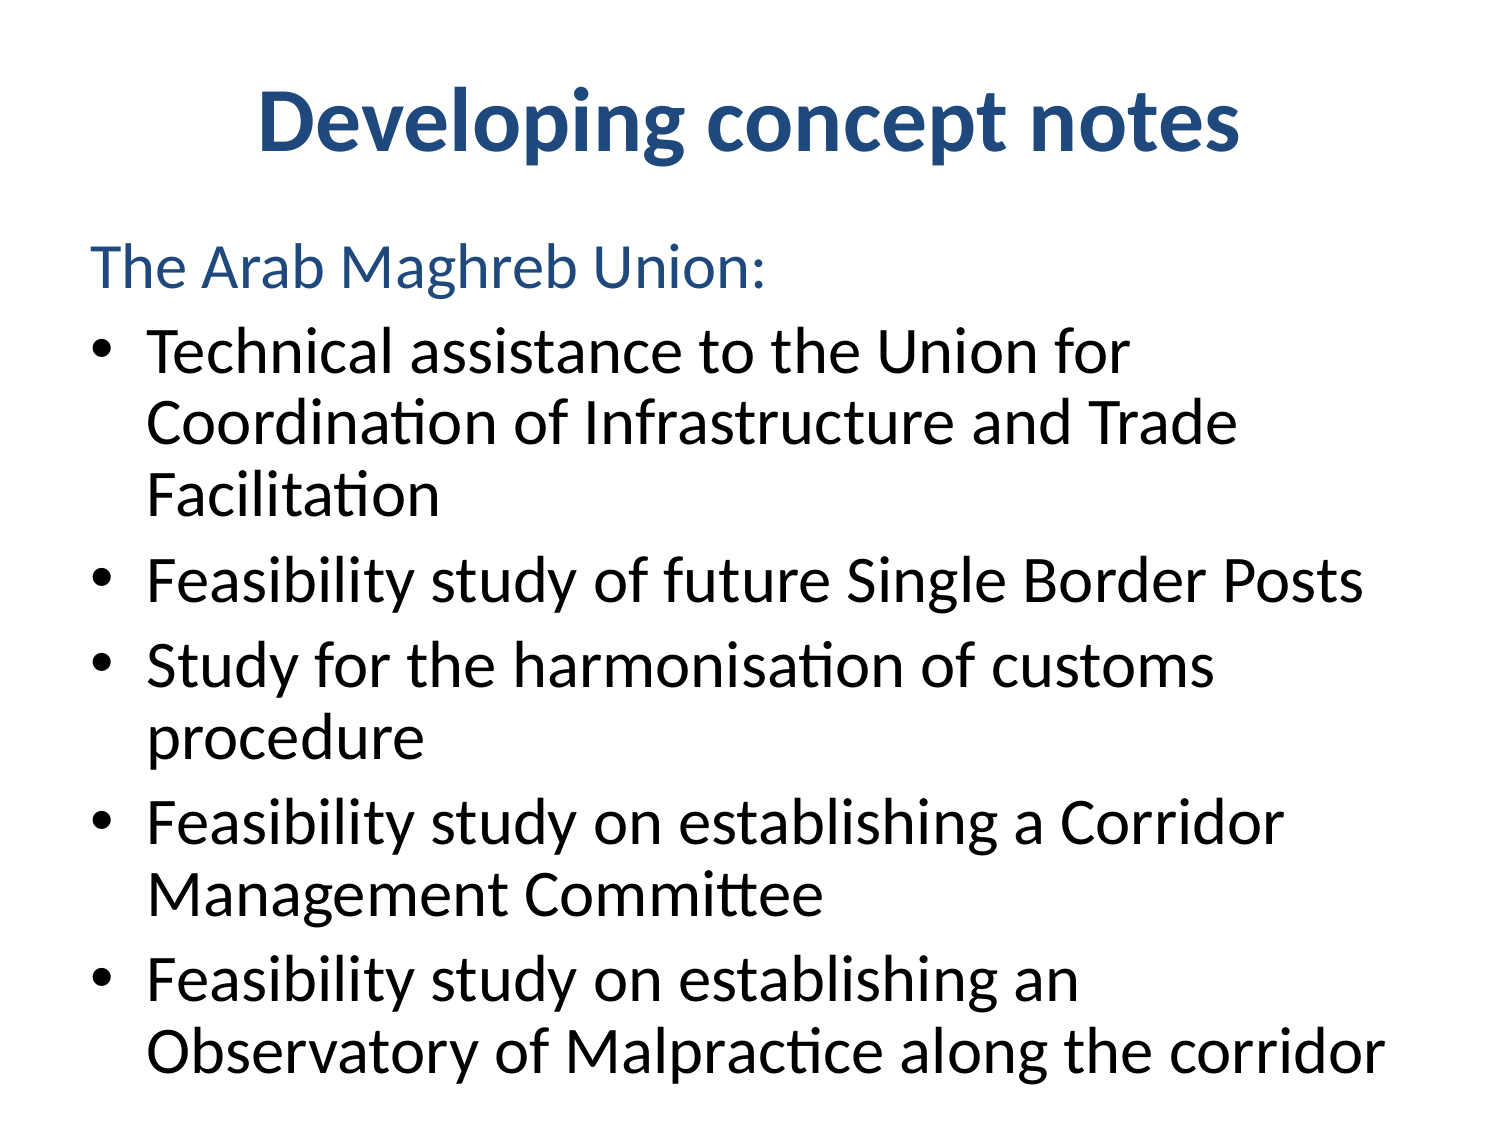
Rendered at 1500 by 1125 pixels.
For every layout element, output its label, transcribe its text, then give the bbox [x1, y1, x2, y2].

list The Arab Maghreb Union: Technical assistance to the Union for Coordination of Infrastructure and Trade Facilitation Feasibility study of future Single Border Posts Study for the harmonisation of customs procedure Feasibility study on establishing a Corridor Management Committee Feasibility study on establishing an Observatory of Malpractice along the corridor [74, 224, 1426, 968]
title Developing concept notes [74, 49, 1426, 181]
